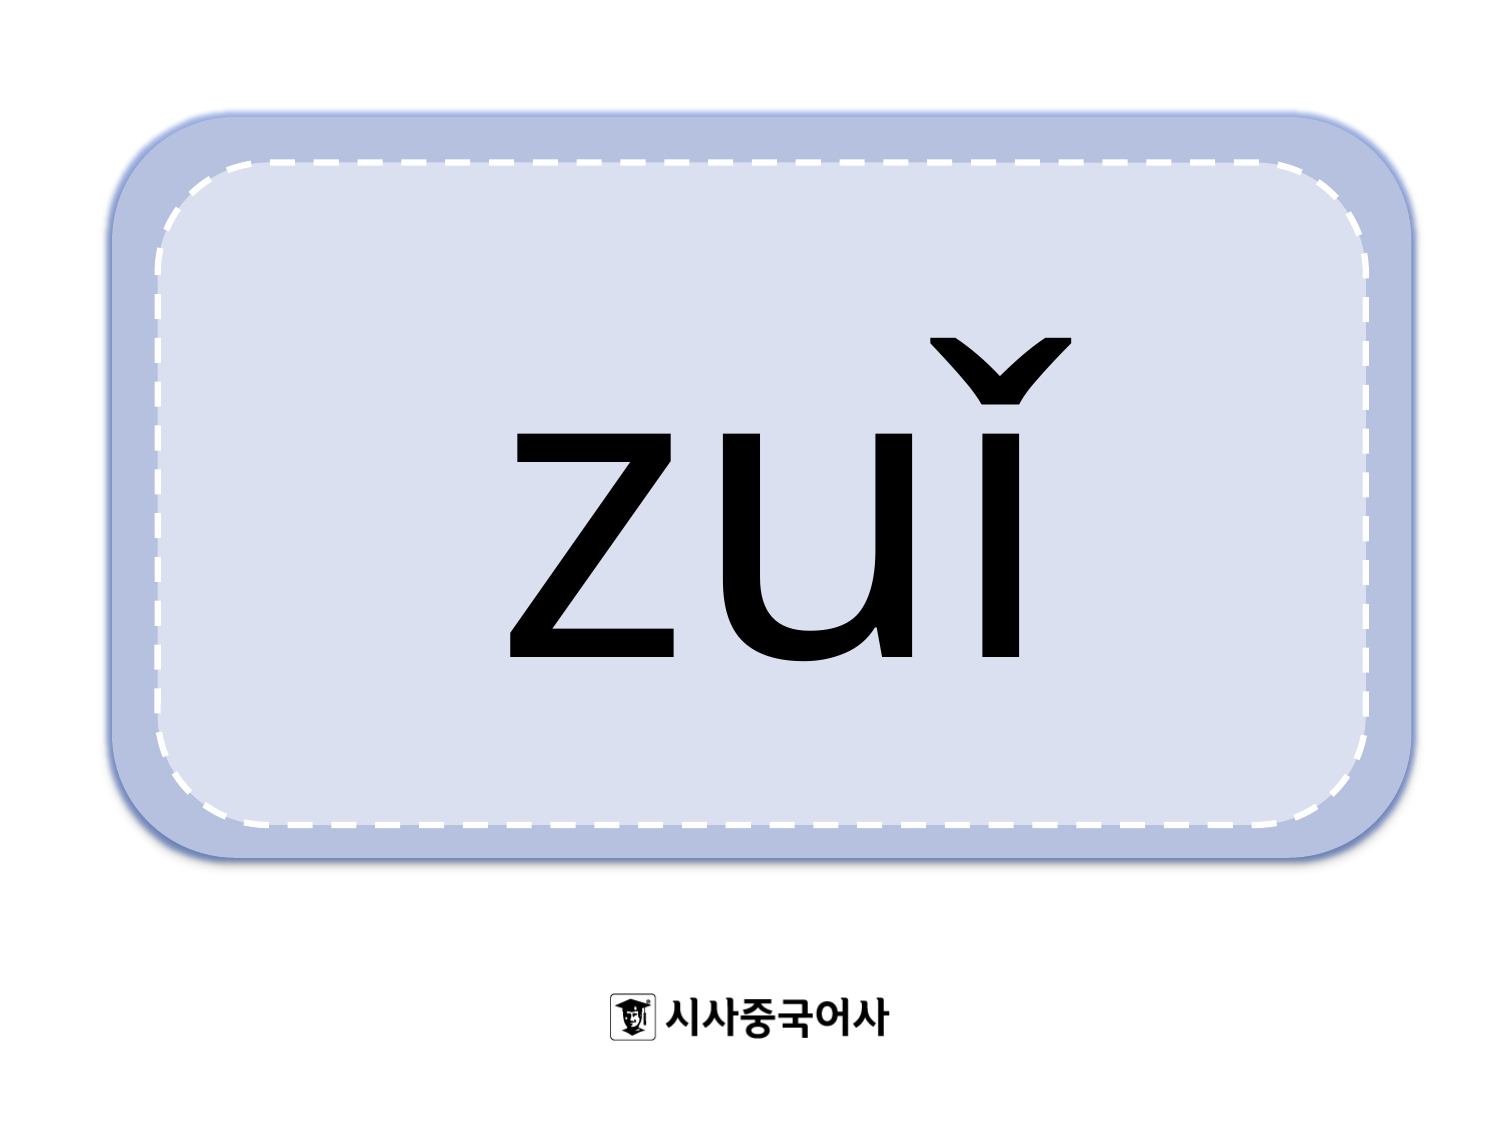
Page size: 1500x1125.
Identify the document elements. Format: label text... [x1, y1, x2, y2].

picture [602, 987, 898, 1047]
text_box zuǐ [171, 159, 1380, 823]
